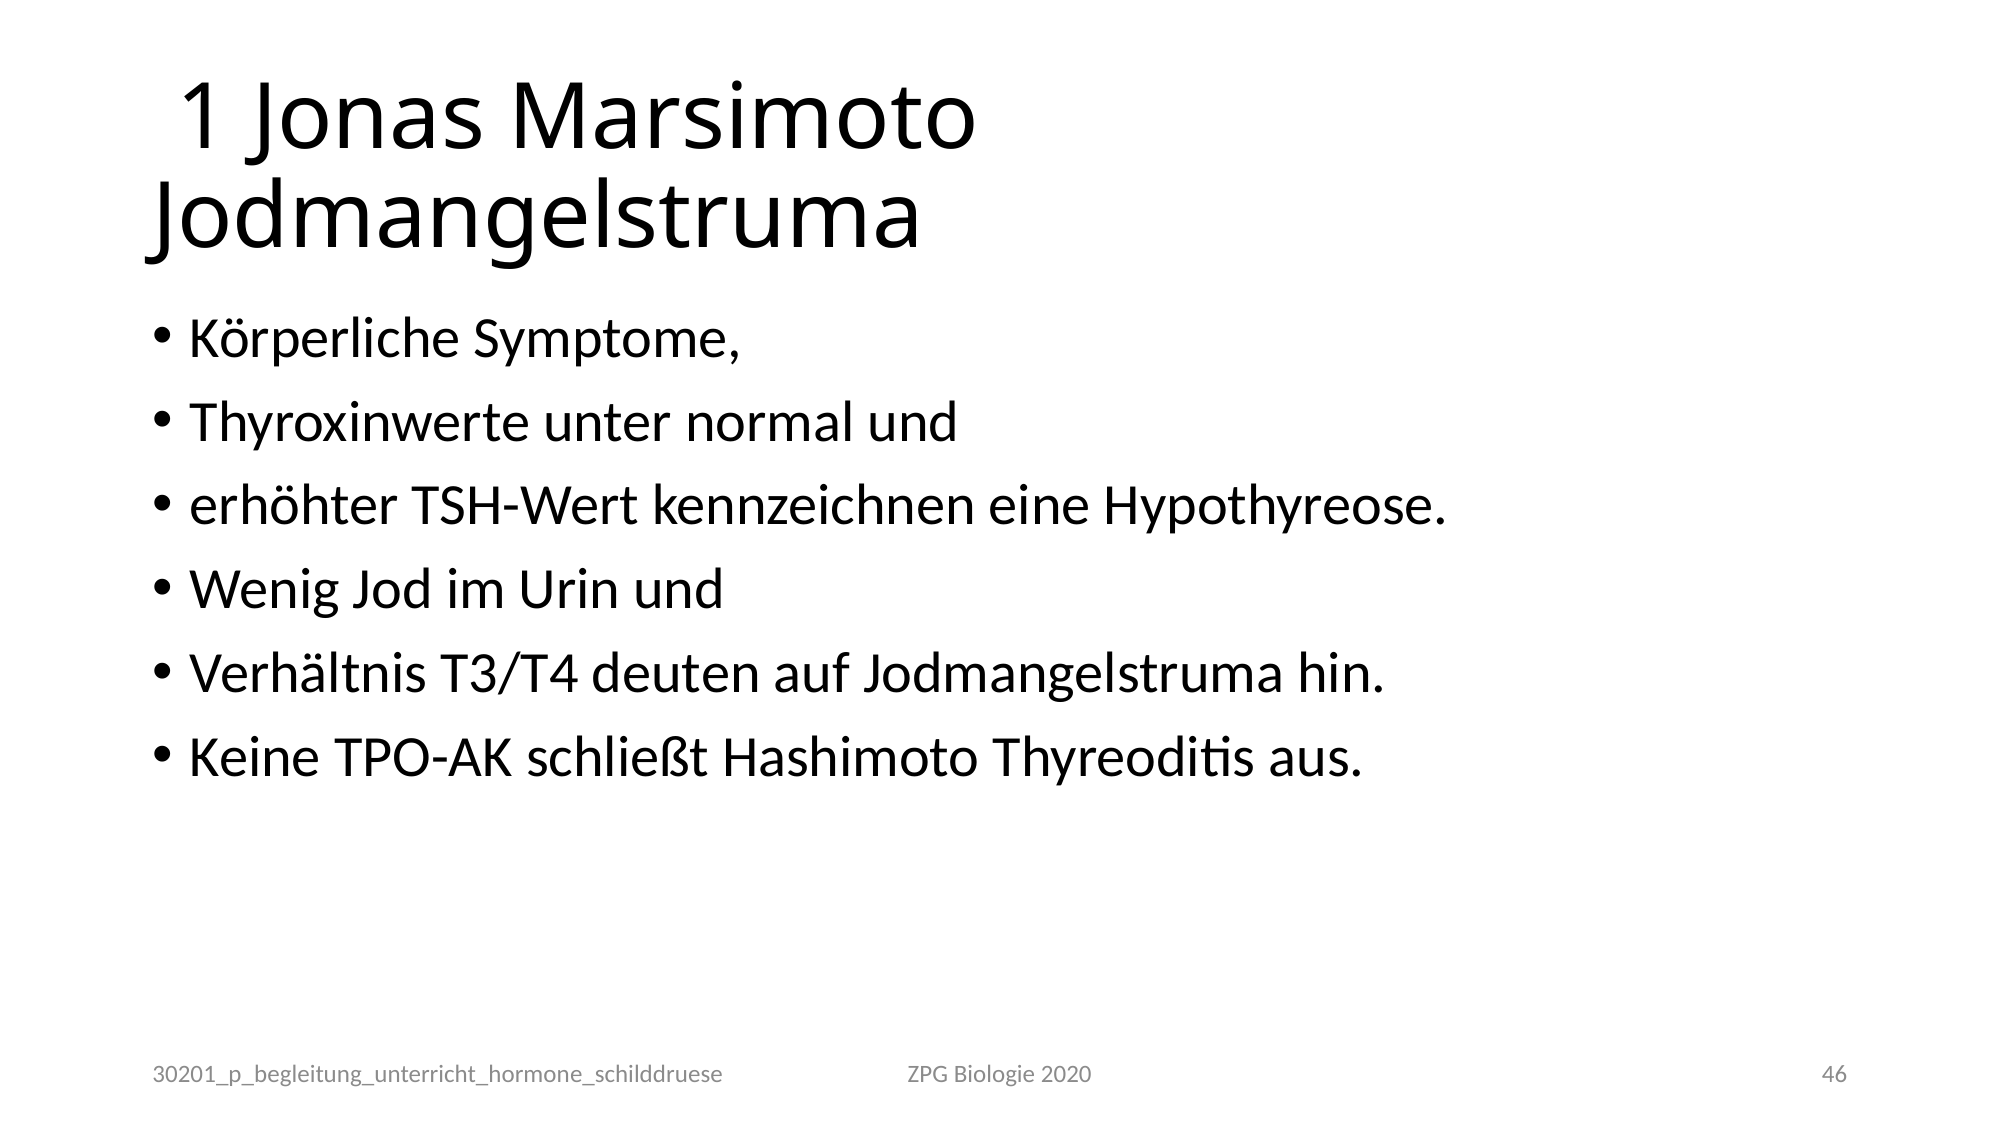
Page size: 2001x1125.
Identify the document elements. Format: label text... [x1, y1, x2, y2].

slide_number 46 [1412, 1042, 1863, 1103]
slide_number 30201_p_begleitung_unterricht_hormone_schilddruese [137, 1042, 662, 1103]
list Körperliche Symptome, Thyroxinwerte unter normal und erhöhter TSH-Wert kennzeichnen eine Hypothyreose. Wenig Jod im Urin und Verhältnis T3/T4 deuten auf Jodmangelstruma hin. Keine TPO-AK schließt Hashimoto Thyreoditis aus. [137, 299, 1863, 1014]
footer ZPG Biologie 2020 [662, 1042, 1338, 1103]
title 1 Jonas Marsimoto Jodmangelstruma [137, 59, 1863, 278]
